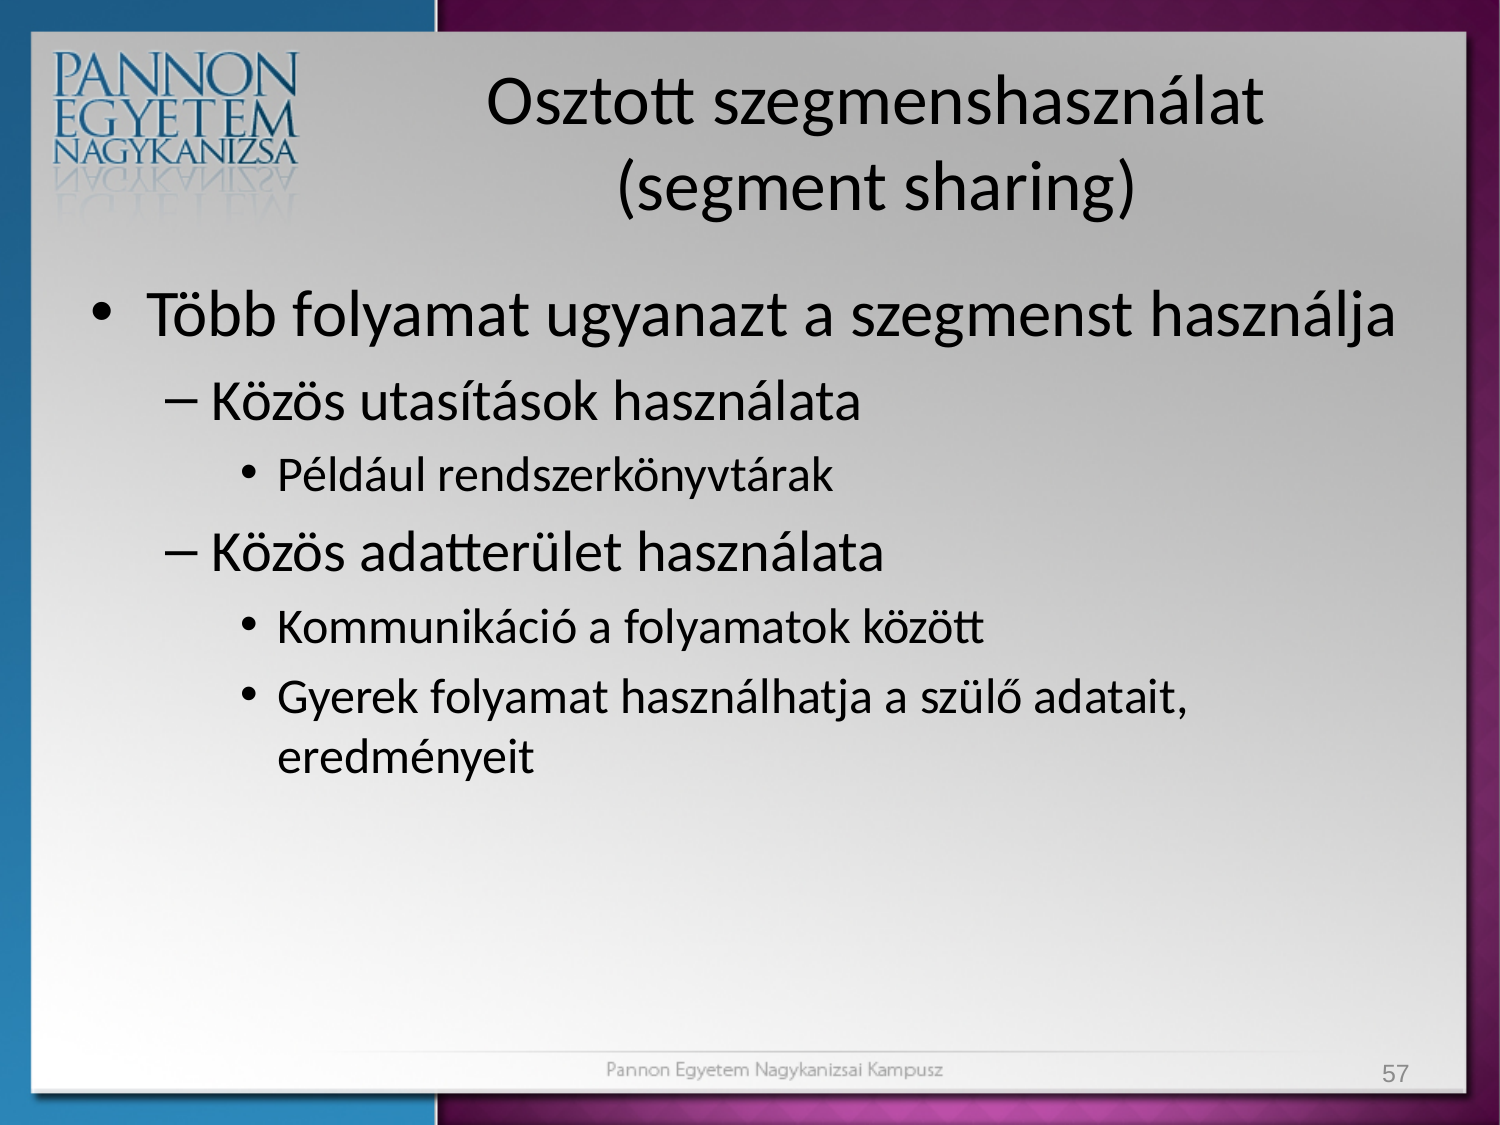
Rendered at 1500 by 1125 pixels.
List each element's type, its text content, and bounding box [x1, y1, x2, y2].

list Több folyamat ugyanazt a szegmenst használja Közös utasítások használata Például rendszerkönyvtárak Közös adatterület használata Kommunikáció a folyamatok között Gyerek folyamat használhatja a szülő adatait, eredményeit [75, 262, 1425, 1038]
slide_number 57 [1074, 1042, 1425, 1103]
title Osztott szegmenshasználat (segment sharing) [328, 45, 1425, 233]
picture [0, 0, 1500, 1125]
